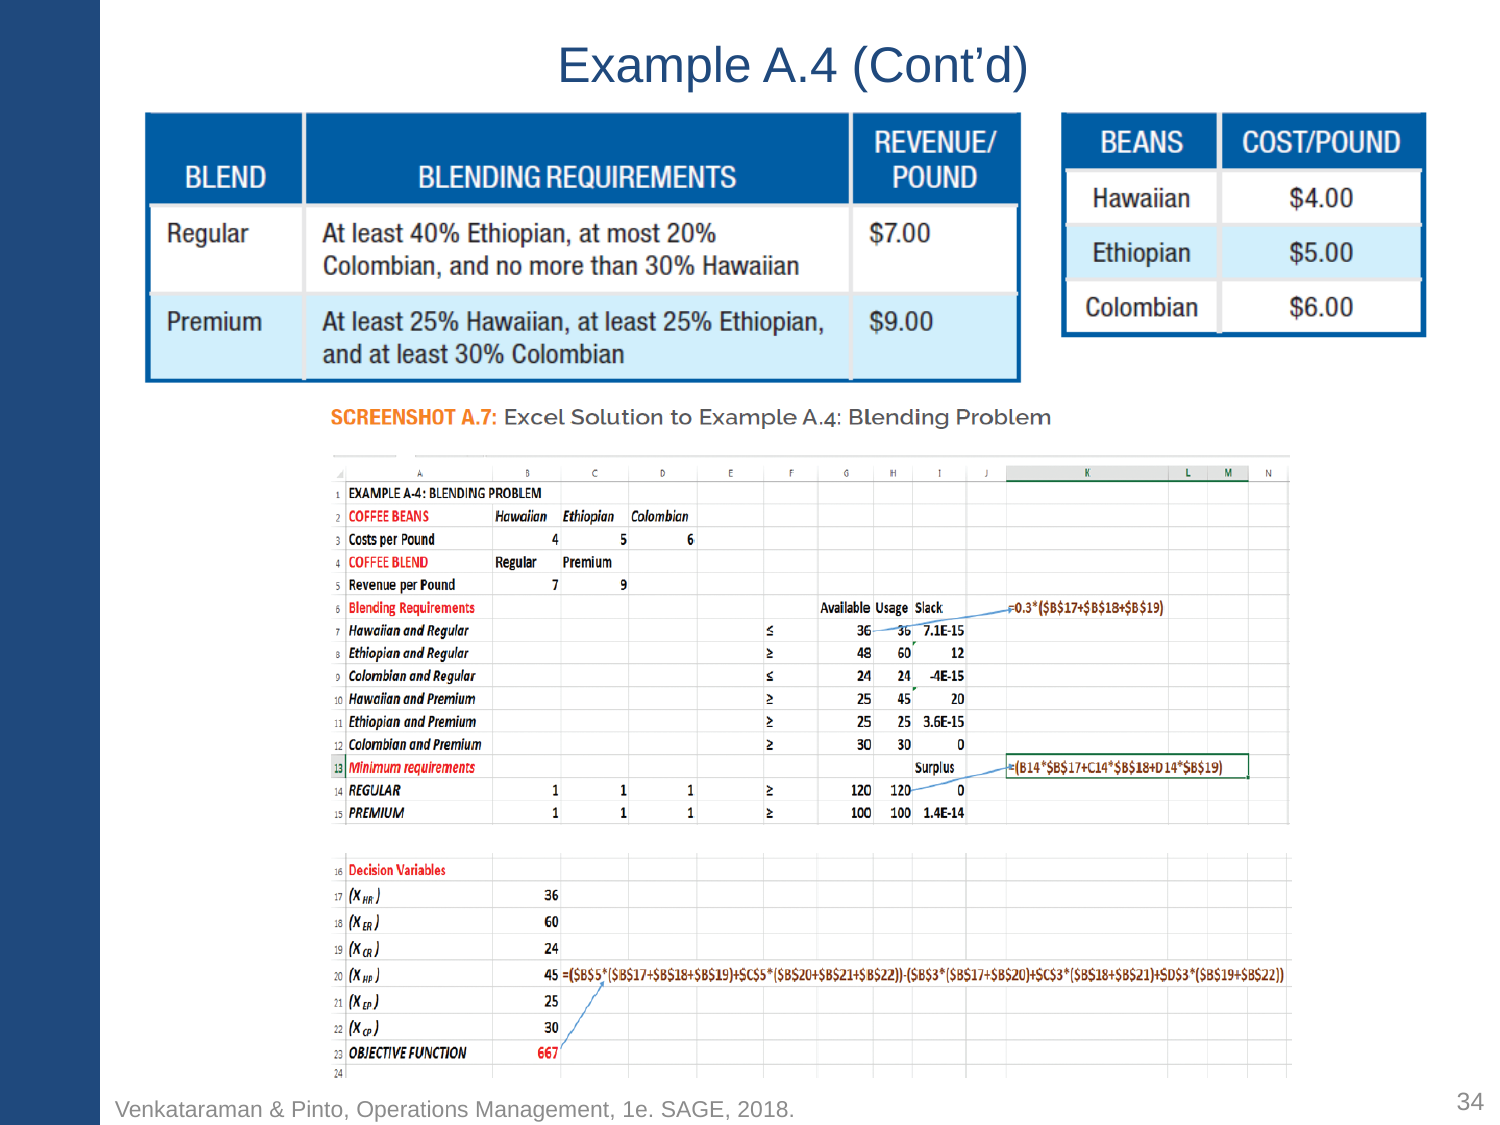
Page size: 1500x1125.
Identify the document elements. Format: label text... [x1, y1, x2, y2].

title Example A.4 (Cont’d) [162, 12, 1425, 109]
footer Venkataraman & Pinto, Operations Management, 1e. SAGE, 2018. [99, 1087, 963, 1125]
picture [137, 110, 1476, 1091]
slide_number 34 [1437, 1074, 1500, 1125]
